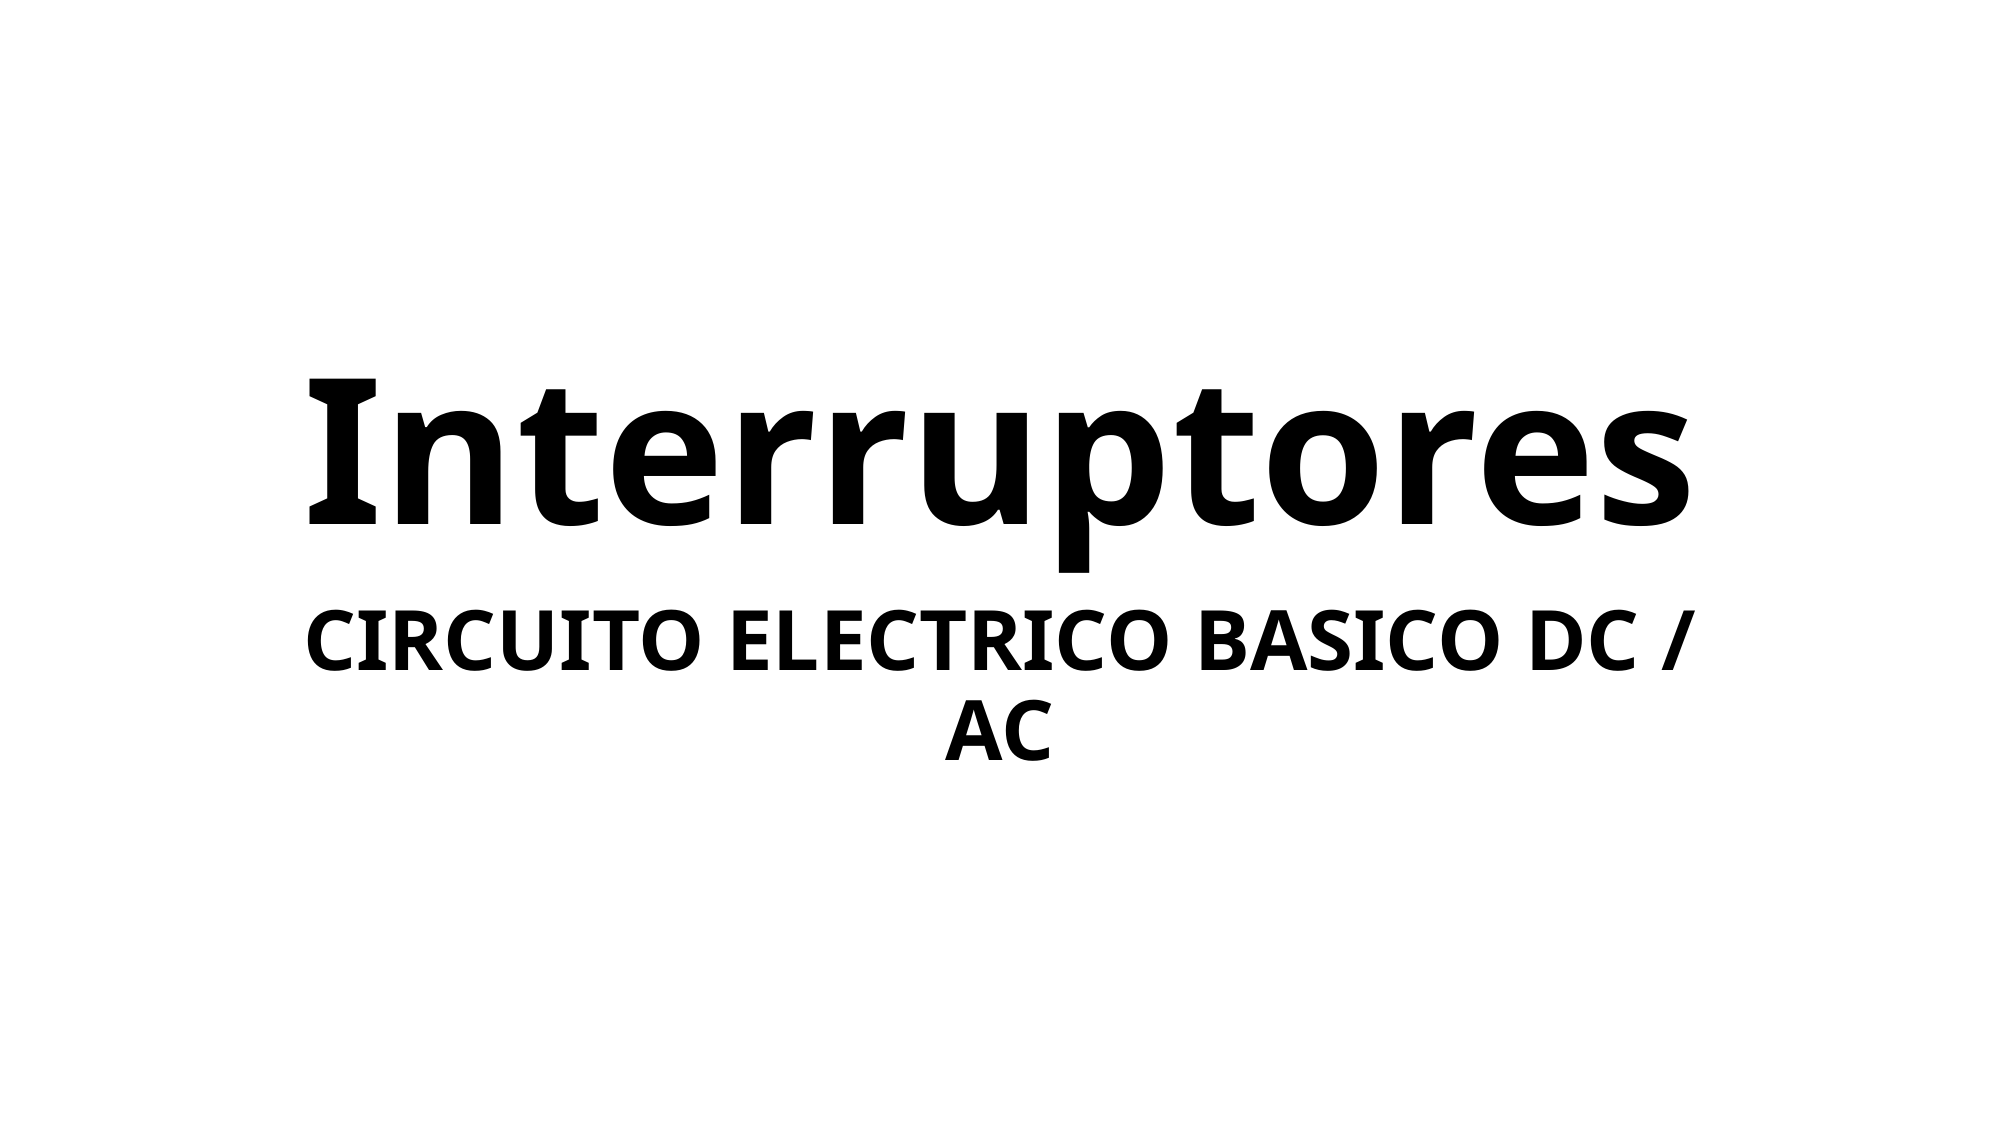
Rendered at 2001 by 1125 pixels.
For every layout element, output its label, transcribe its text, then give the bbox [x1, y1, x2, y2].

subtitle CIRCUITO ELECTRICO BASICO DC / AC [249, 590, 1750, 863]
title Interruptores [249, 184, 1750, 576]
